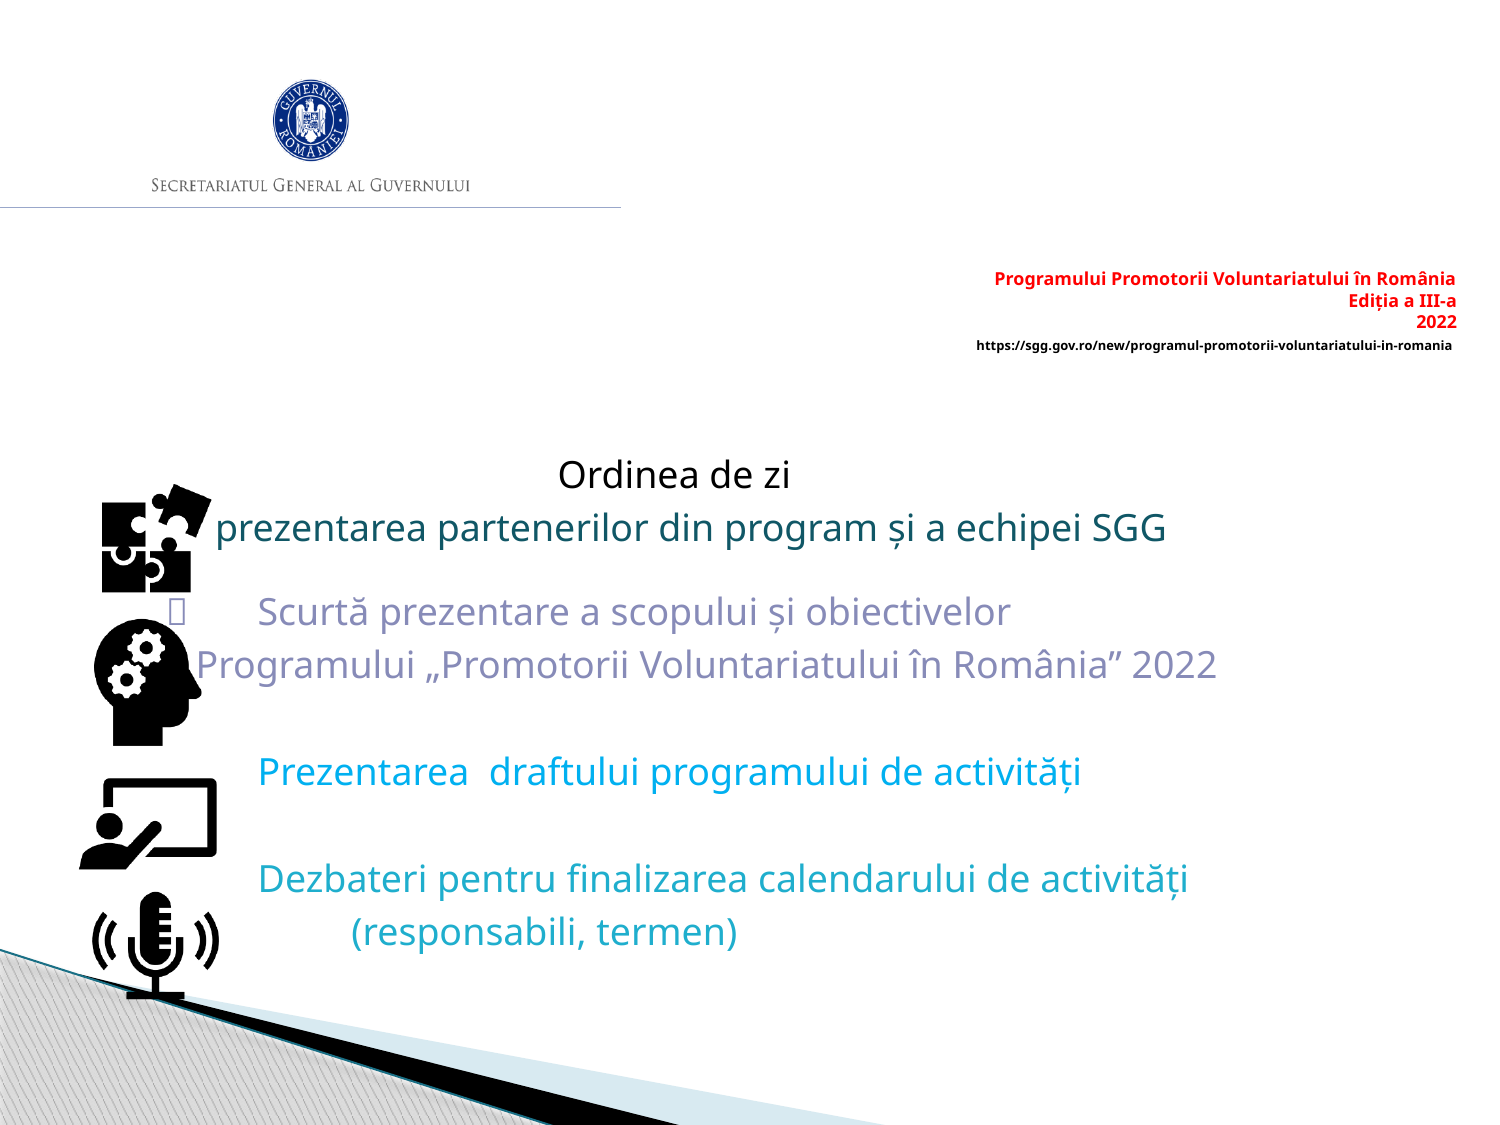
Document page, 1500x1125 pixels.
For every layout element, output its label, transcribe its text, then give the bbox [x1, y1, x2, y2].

list Ordinea de zi prezentarea partenerilor din program și a echipei SGG  Scurtă prezentare a scopului și obiectivelor Programului „Promotorii Voluntariatului în România” 2022 Prezentarea draftului programului de activități Dezbateri pentru finalizarea calendarului de activități (responsabili, termen) [75, 389, 1425, 1125]
picture [0, 77, 621, 209]
title Programului Promotorii Voluntariatului în România Ediția a III-a 2022 https://sgg.gov.ro/new/programul-promotorii-voluntariatului-in-romania [121, 260, 1472, 390]
picture [72, 463, 232, 1021]
